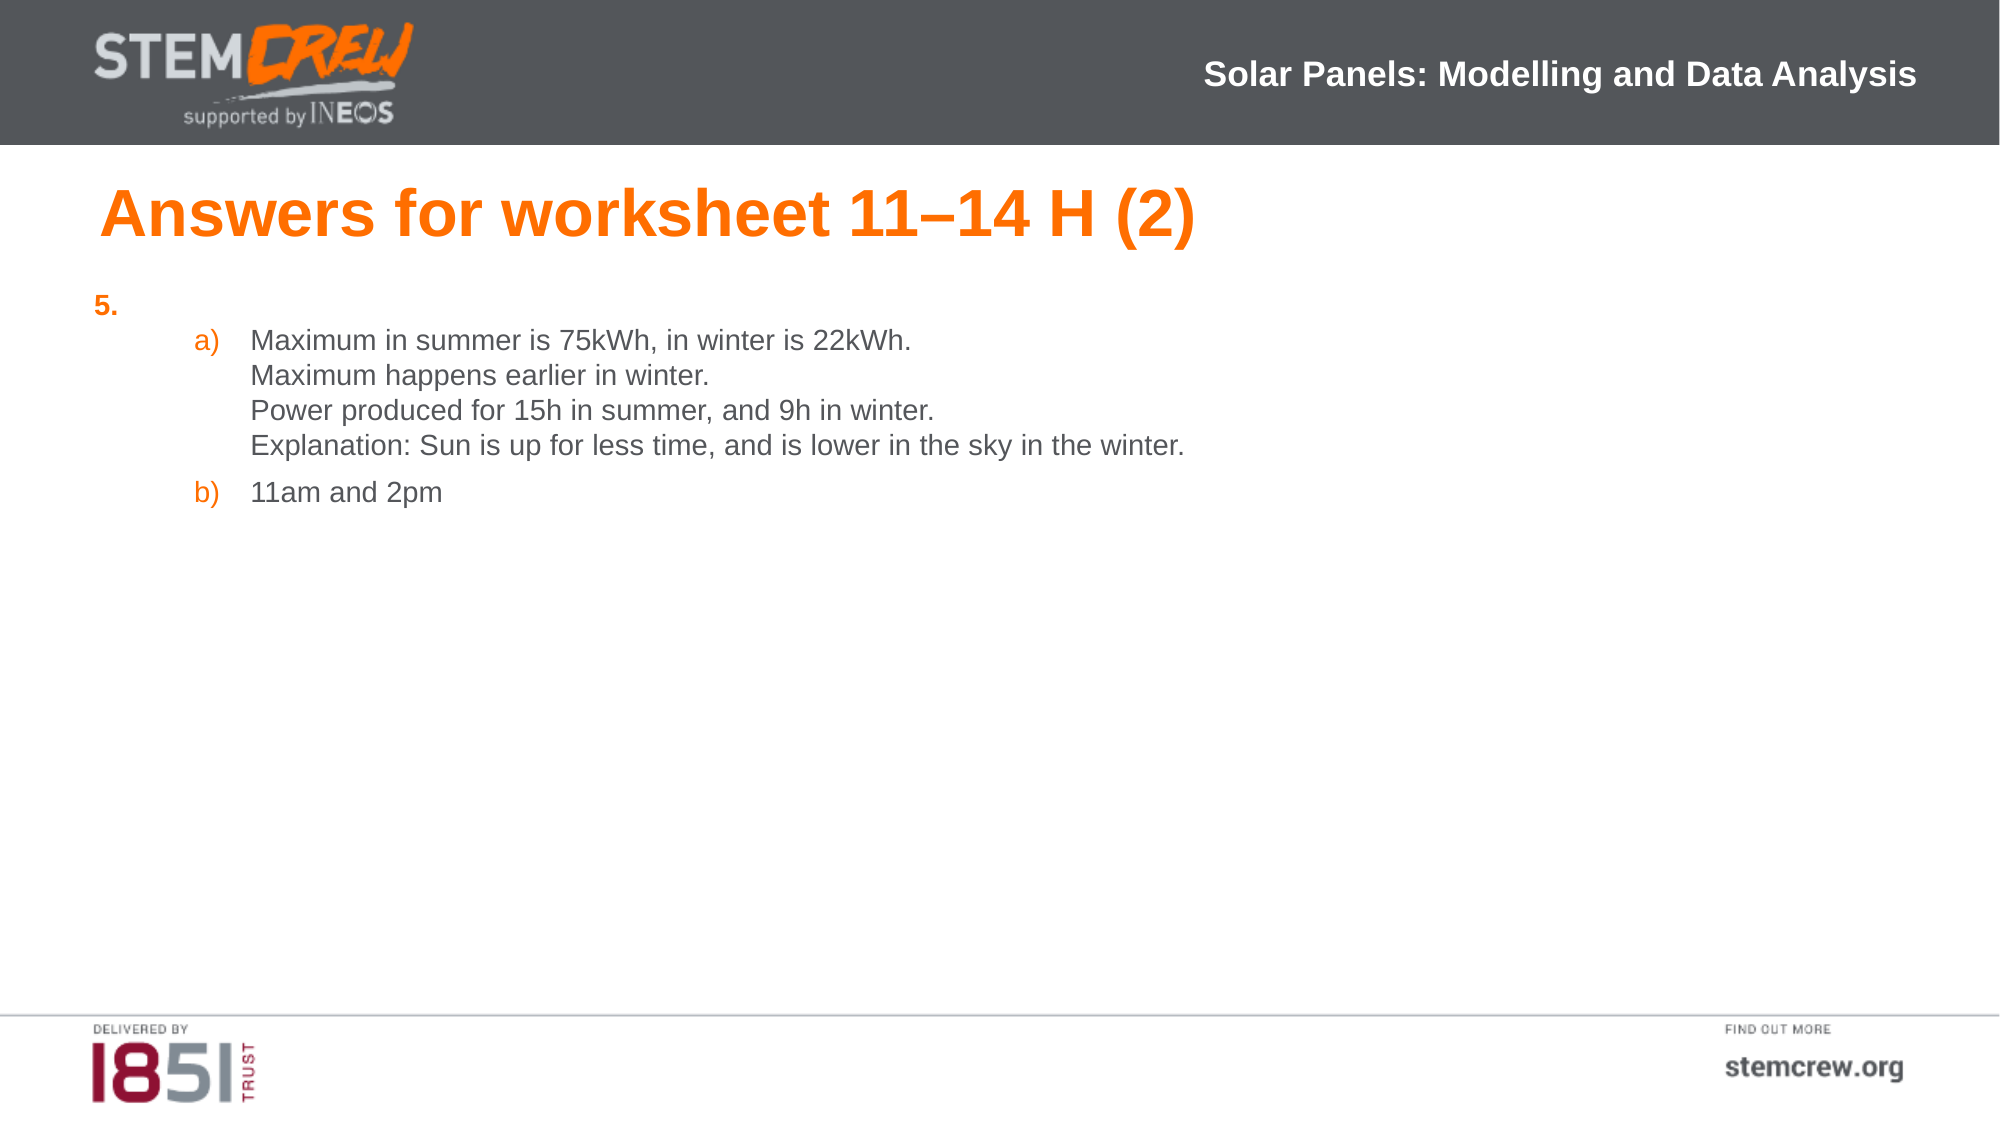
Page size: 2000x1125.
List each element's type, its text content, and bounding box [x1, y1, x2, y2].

picture [0, 0, 2000, 145]
text_box Solar Panels: Modelling and Data Analysis [1015, 48, 1928, 94]
text_box Maximum in summer is 75kWh, in winter is 22kWh. Maximum happens earlier in winter. Power produced for 15h in summer, and 9h in winter. Explanation: Sun is up for less time, and is lower in the sky in the winter. 11am and 2pm [94, 286, 1971, 509]
picture [0, 1012, 2000, 1125]
text_box Answers for worksheet 11–14 H (2) [97, 167, 1267, 250]
